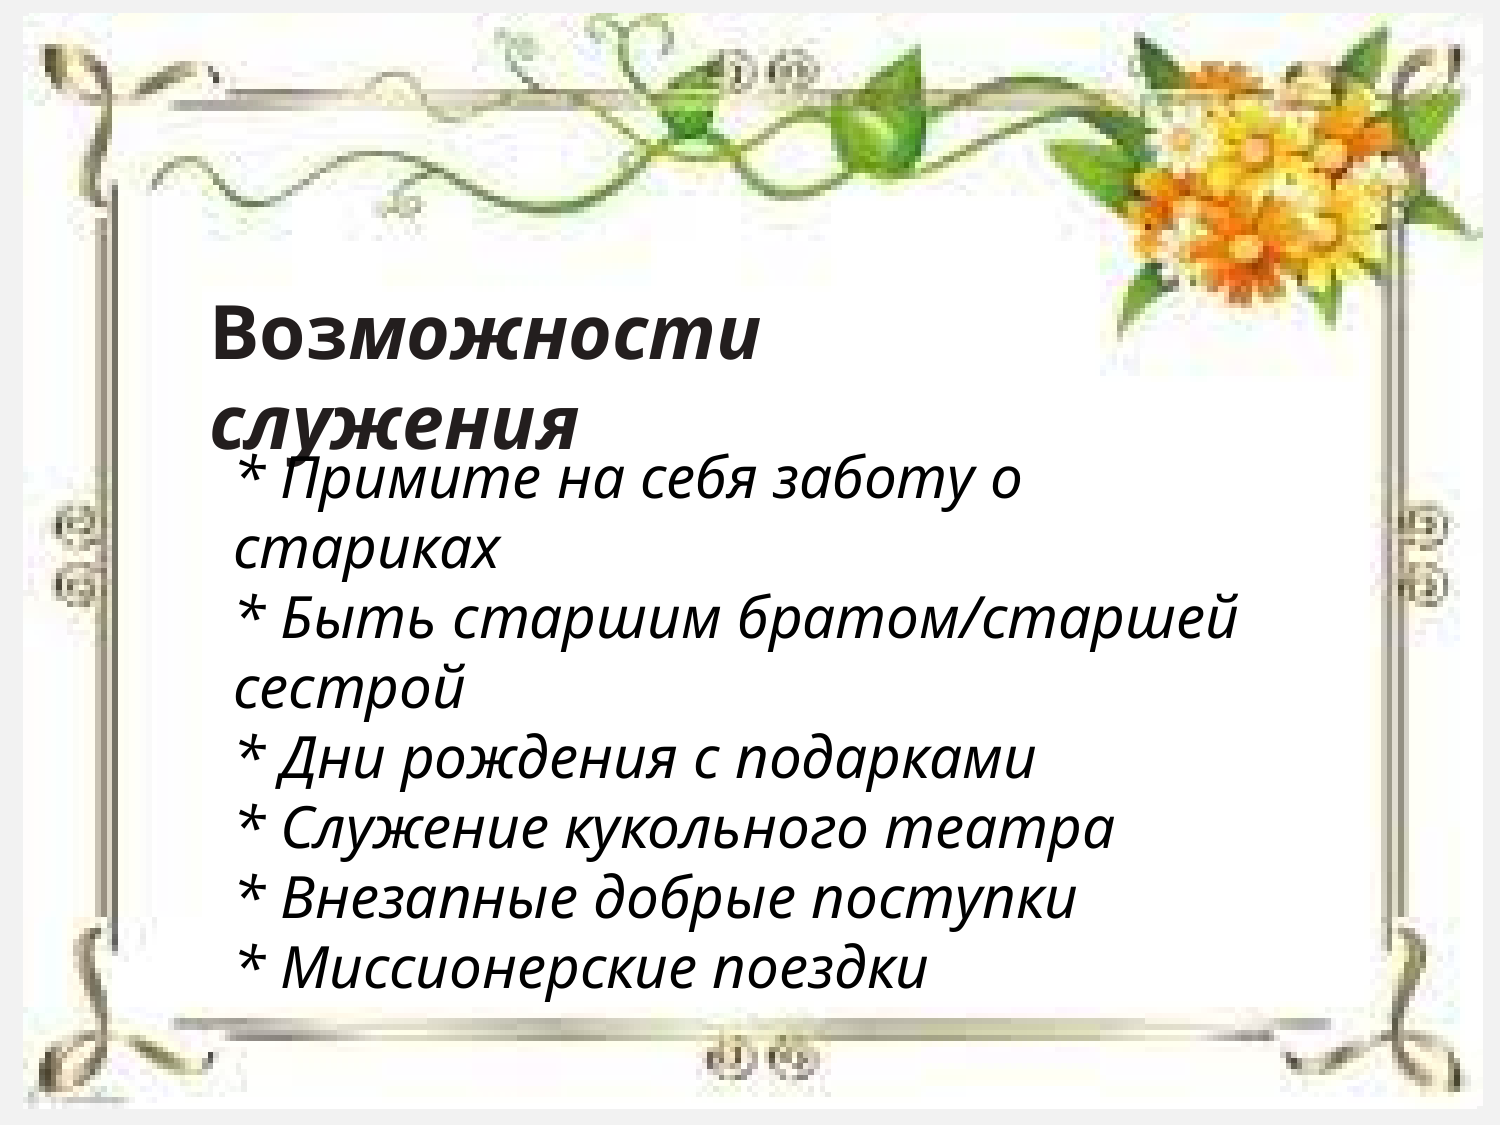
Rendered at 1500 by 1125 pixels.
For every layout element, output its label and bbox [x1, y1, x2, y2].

list [29, 13, 1483, 1106]
picture [23, 16, 1477, 1109]
